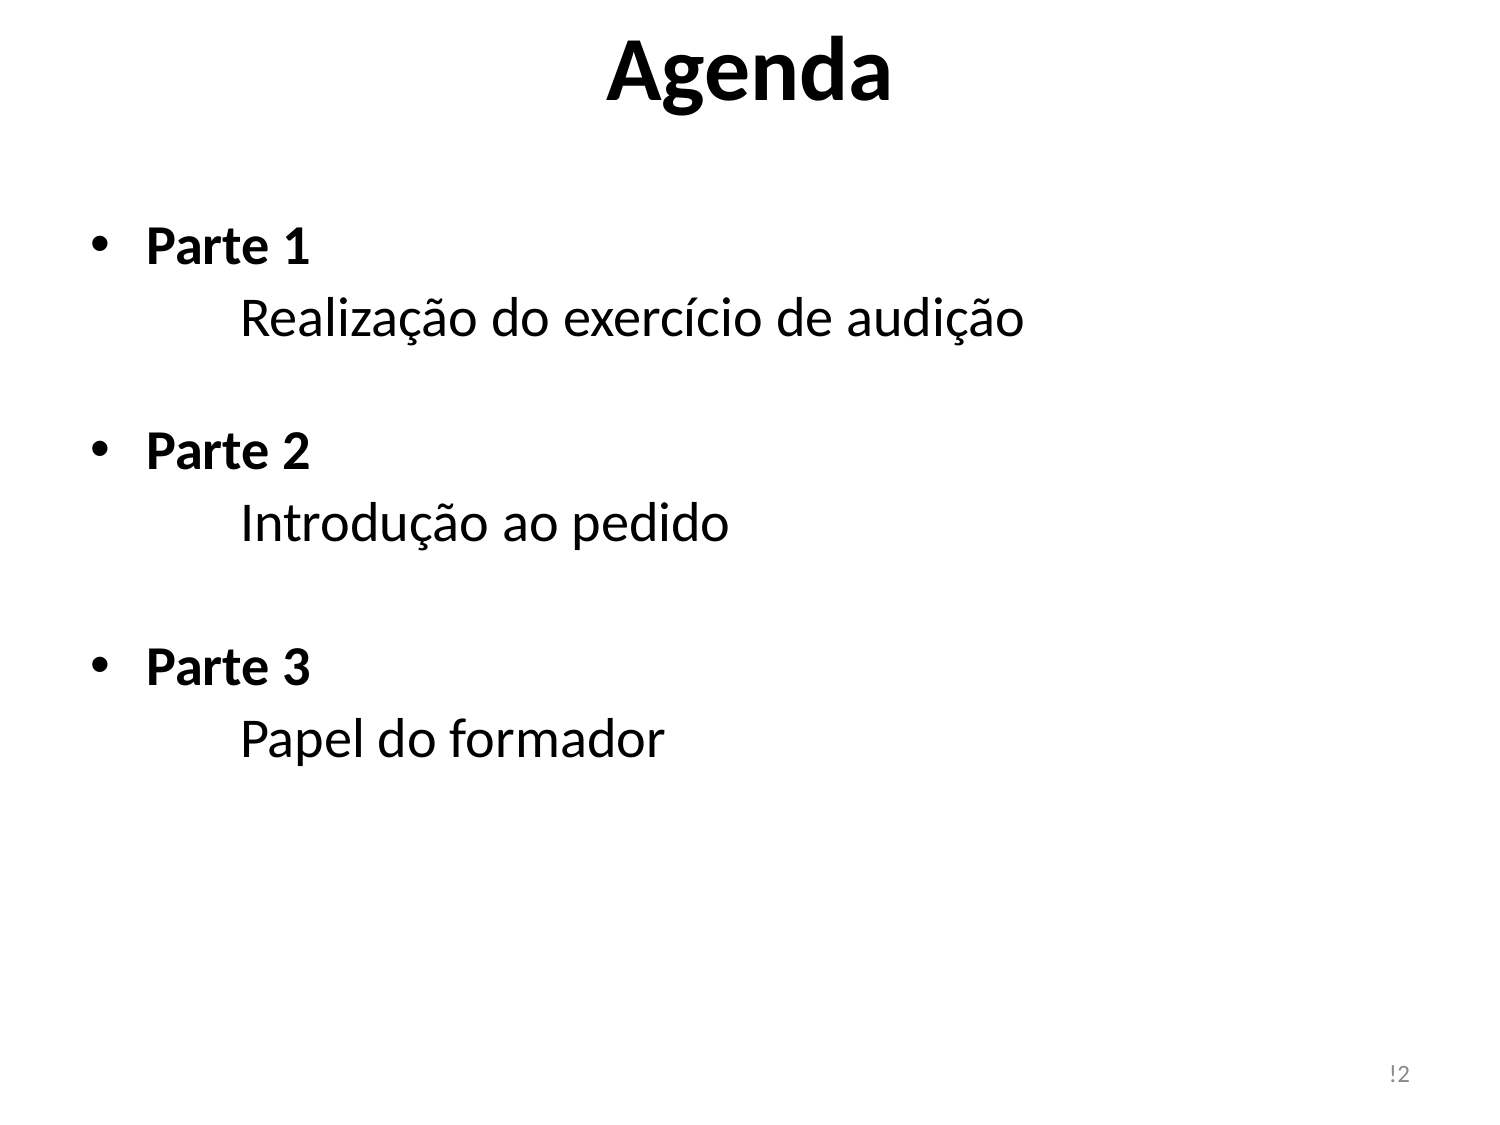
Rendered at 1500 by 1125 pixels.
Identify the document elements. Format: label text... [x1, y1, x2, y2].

slide_number !2 [1074, 1042, 1425, 1103]
list Parte 1 Realização do exercício de audição Parte 2 Introdução ao pedido Parte 3 Papel do formador [75, 208, 1472, 1013]
title Agenda [75, 0, 1425, 128]
